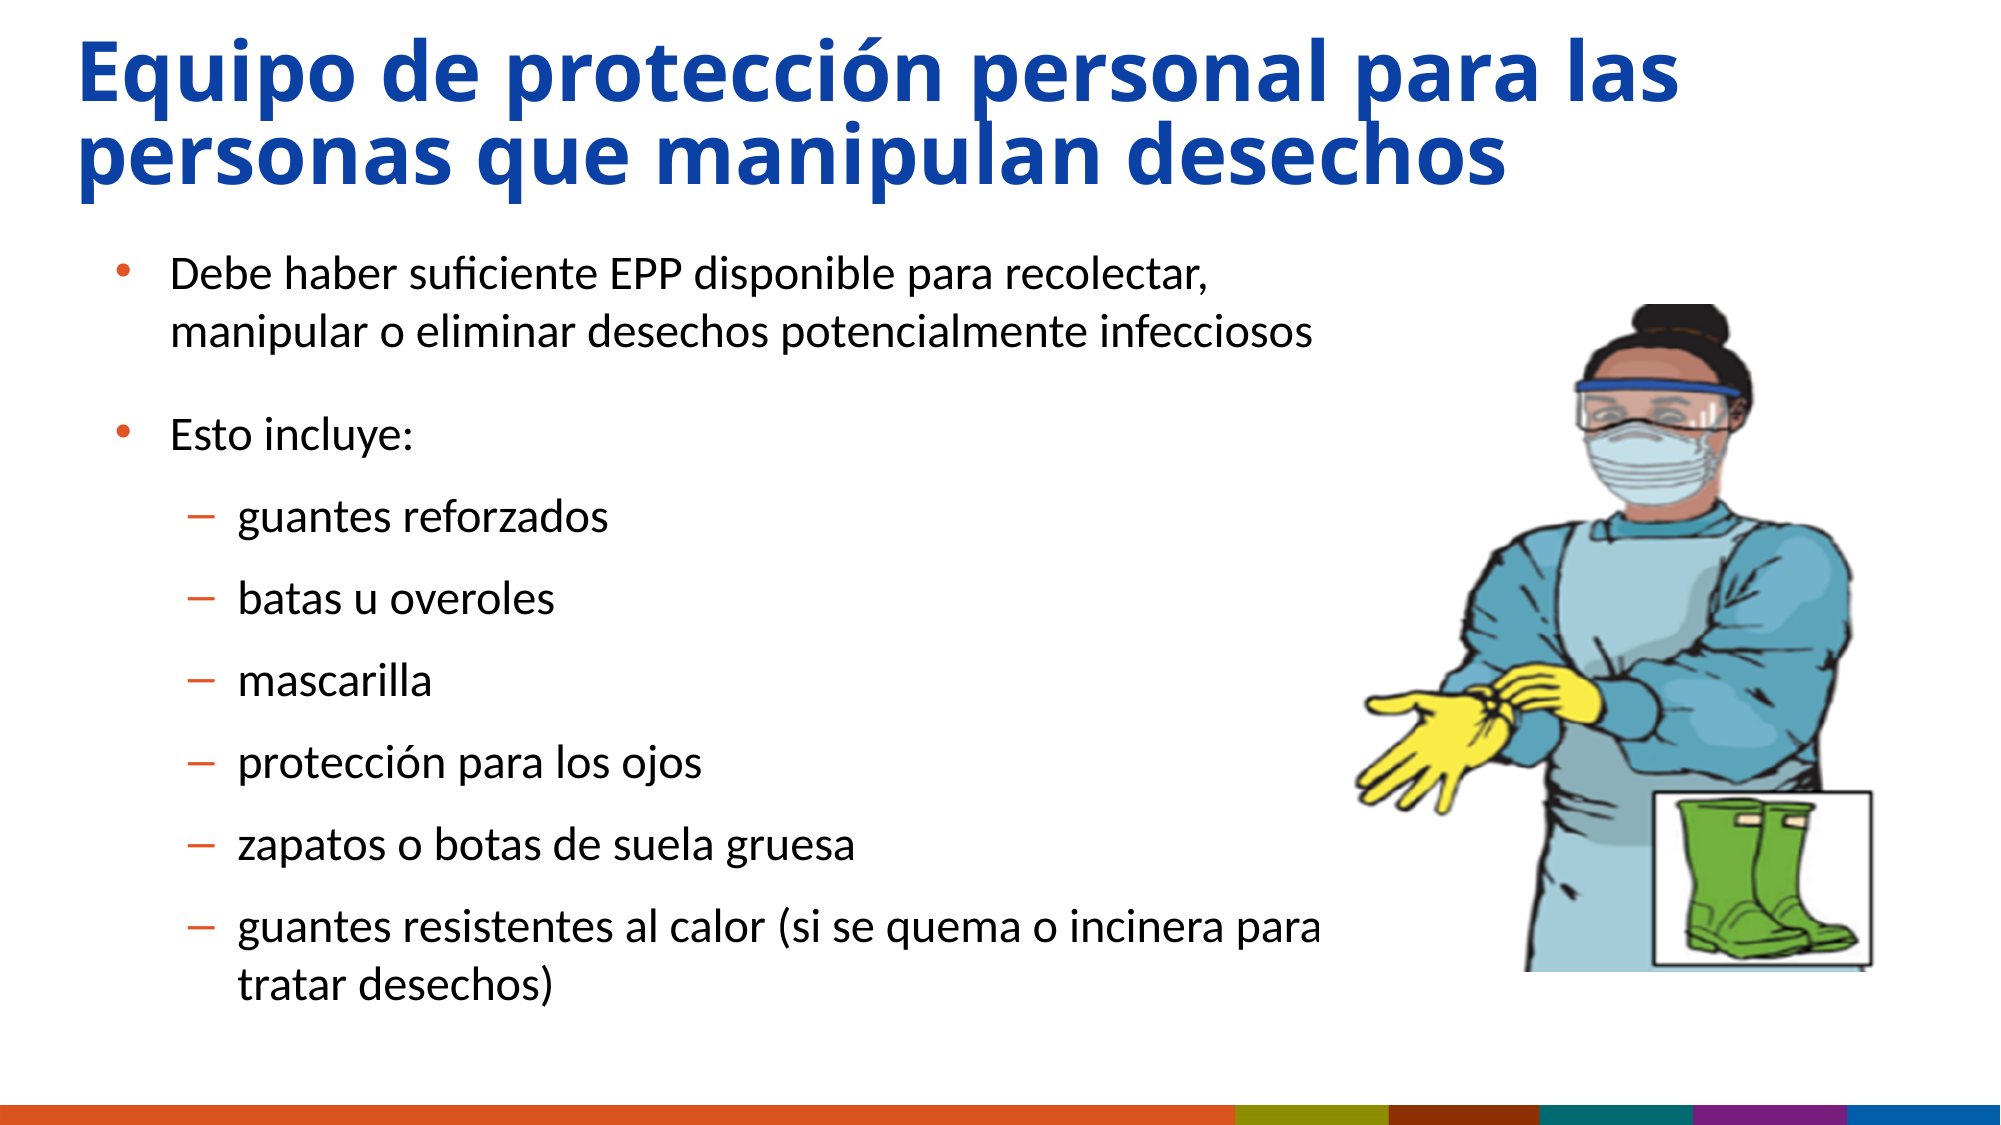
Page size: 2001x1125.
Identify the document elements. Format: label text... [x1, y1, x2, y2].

picture [1319, 304, 1920, 988]
list Debe haber suficiente EPP disponible para recolectar, manipular o eliminar desechos potencialmente infecciosos Esto incluye: guantes reforzados batas u overoles mascarilla protección para los ojos zapatos o botas de suela gruesa guantes resistentes al calor (si se quema o incinera para tratar desechos) [99, 233, 1361, 1059]
title Equipo de protección personal para las personas que manipulan desechos [60, 67, 1861, 209]
picture [0, 1105, 2000, 1125]
